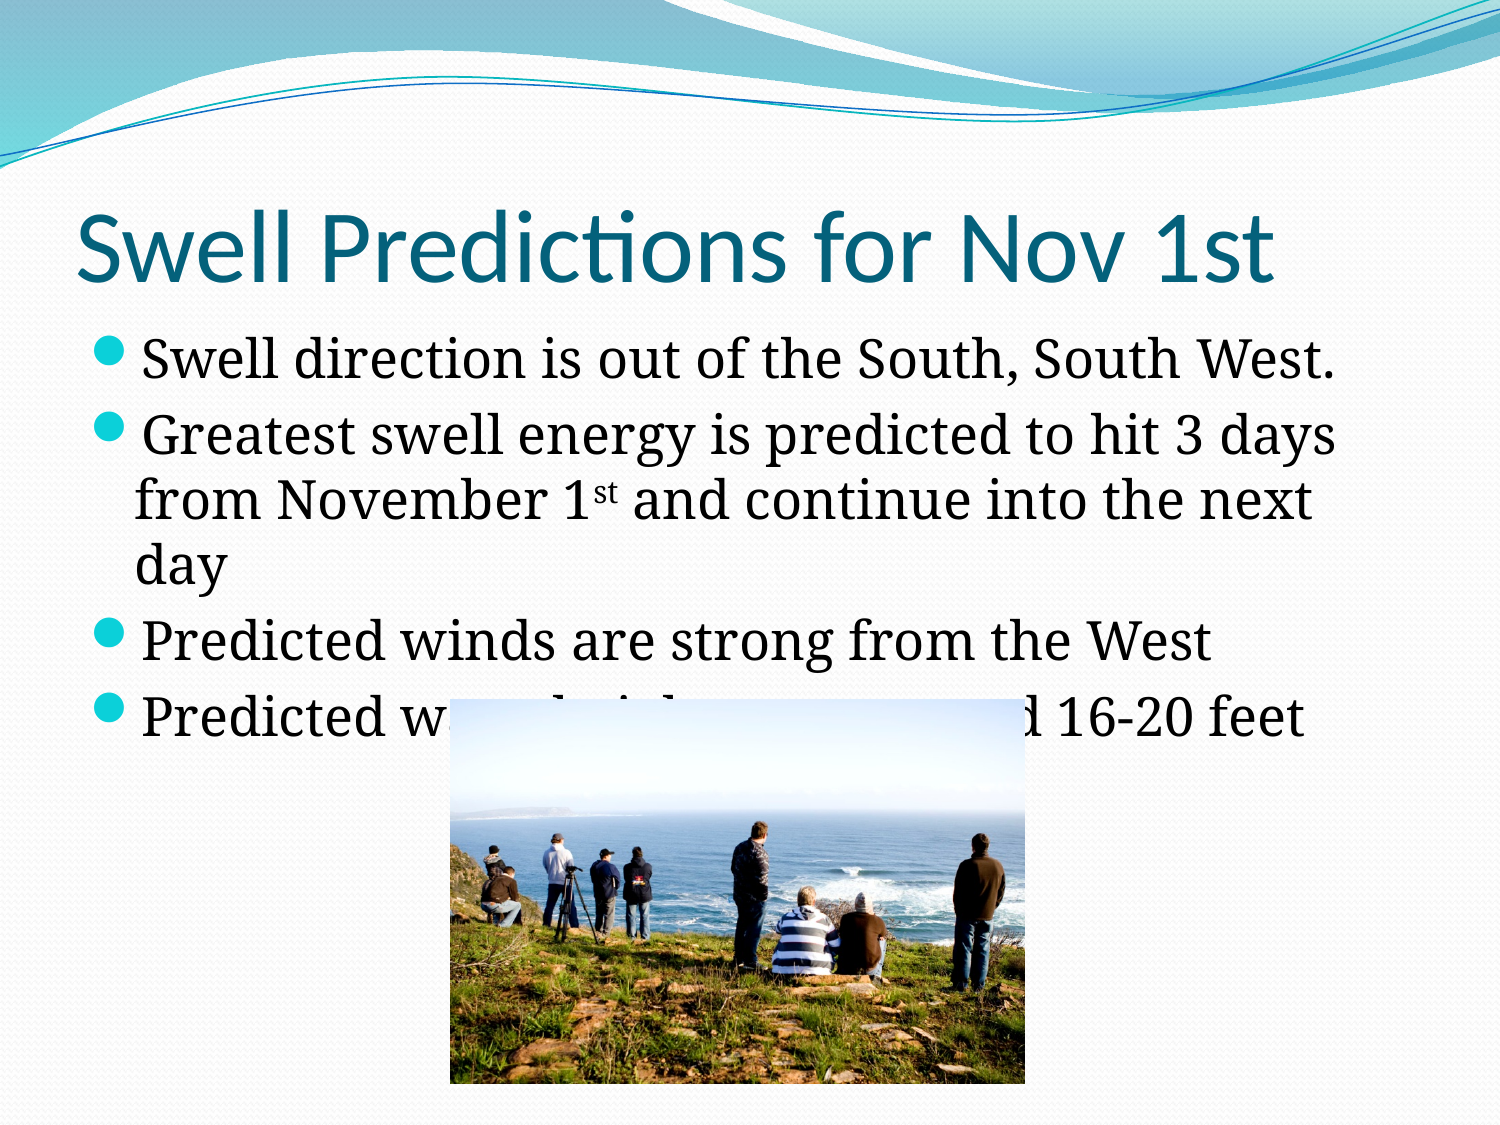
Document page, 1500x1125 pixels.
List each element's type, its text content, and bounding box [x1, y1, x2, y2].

list Swell direction is out of the South, South West. Greatest swell energy is predicted to hit 3 days from November 1st and continue into the next day Predicted winds are strong from the West Predicted wave heights are around 16-20 feet [75, 317, 1425, 1038]
picture [449, 699, 1026, 1084]
title Swell Predictions for Nov 1st [75, 115, 1425, 303]
